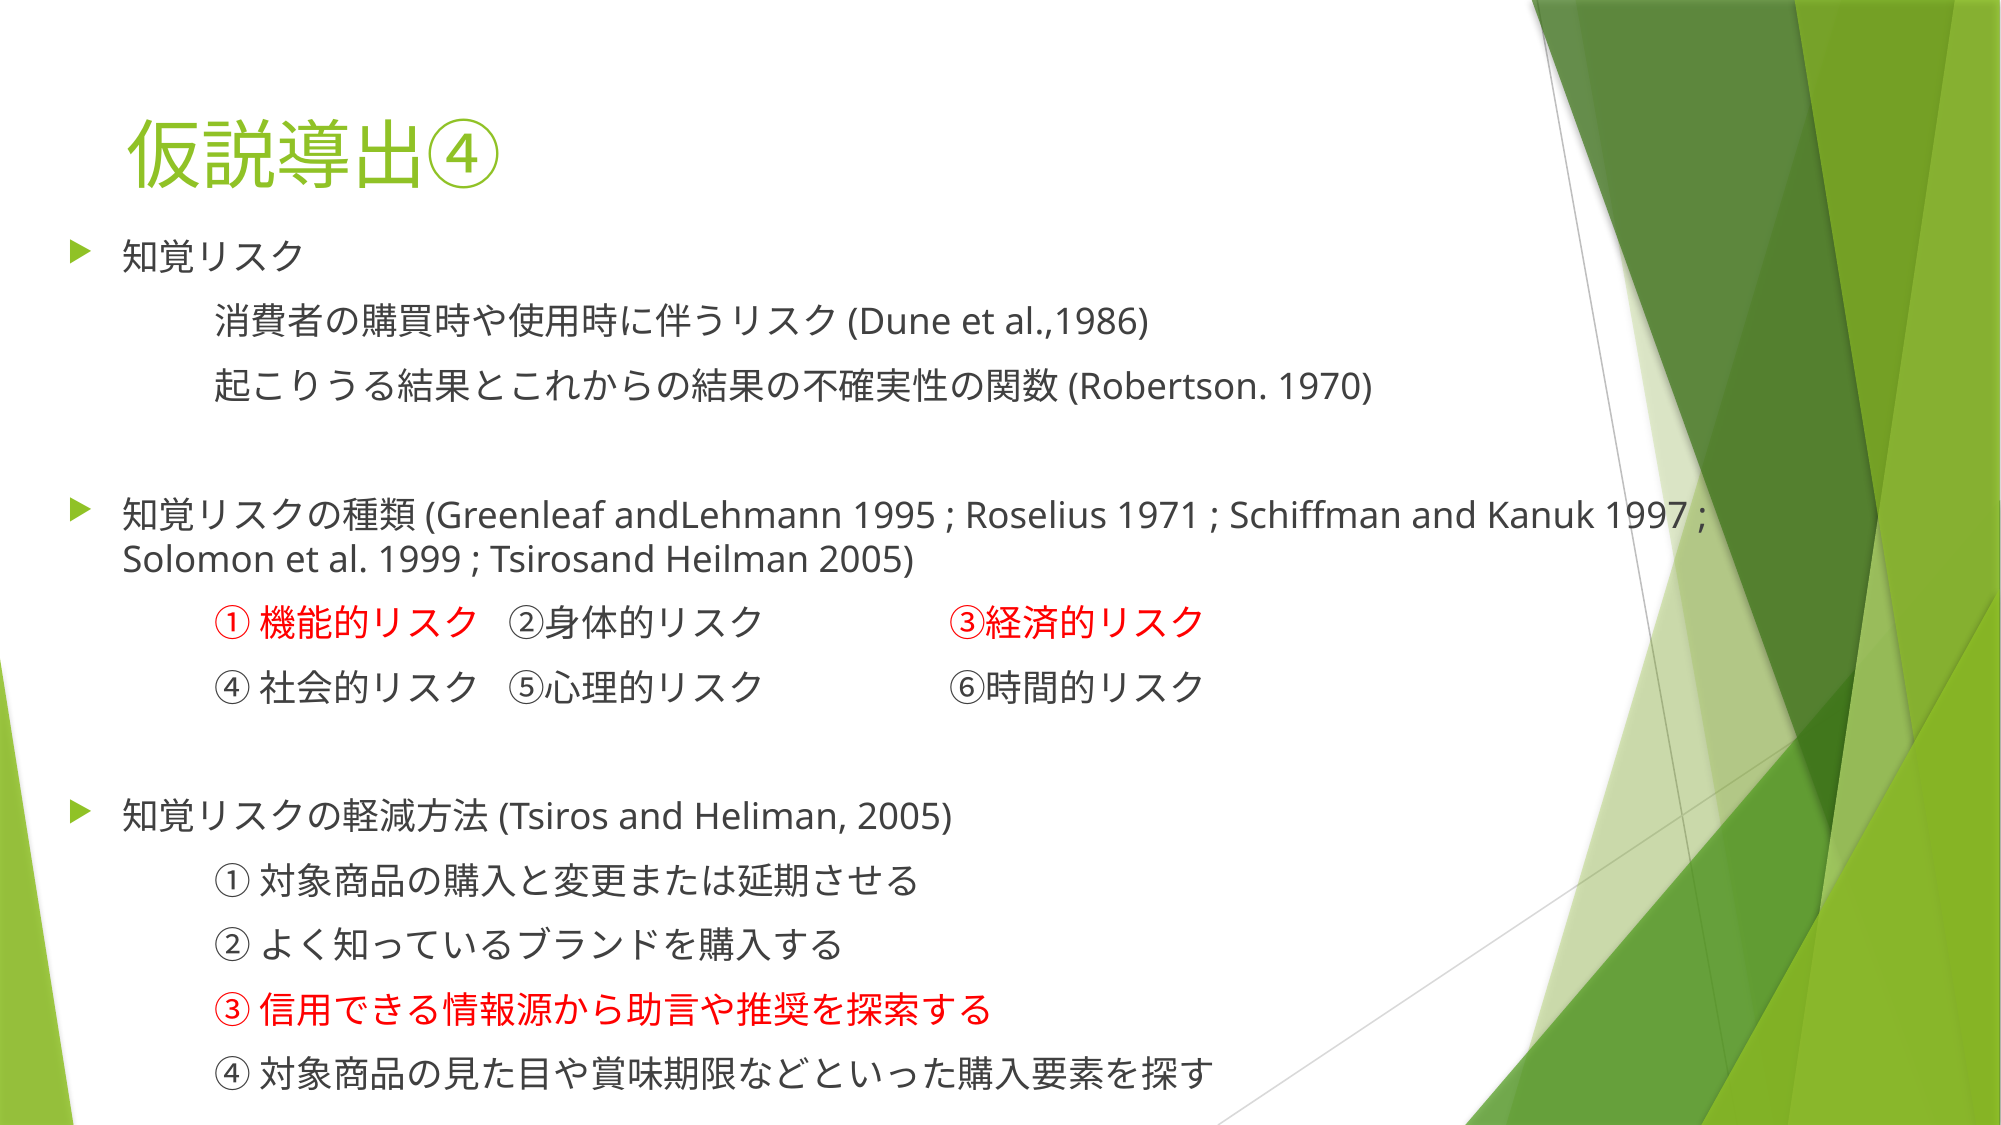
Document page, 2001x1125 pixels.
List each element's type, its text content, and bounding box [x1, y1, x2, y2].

title 仮説導出④ [111, 99, 1522, 226]
list 知覚リスク 消費者の購買時や使用時に伴うリスク(Dune et al.,1986) 起こりうる結果とこれからの結果の不確実性の関数(Robertson. 1970) 知覚リスクの種類(Greenleaf andLehmann 1995 ; Roselius 1971 ; Schiffman and Kanuk 1997 ; Solomon et al. 1999 ; Tsirosand Heilman 2005) ①機能的リスク ②身体的リスク ③経済的リスク ④社会的リスク ⑤心理的リスク ⑥時間的リスク 知覚リスクの軽減方法(Tsiros and Heliman, 2005) ①対象商品の購入と変更または延期させる ②よく知っているブランドを購入する ③信用できる情報源から助言や推奨を探索する ④対象商品の見た目や賞味期限などといった購入要素を探す [52, 226, 1859, 1109]
